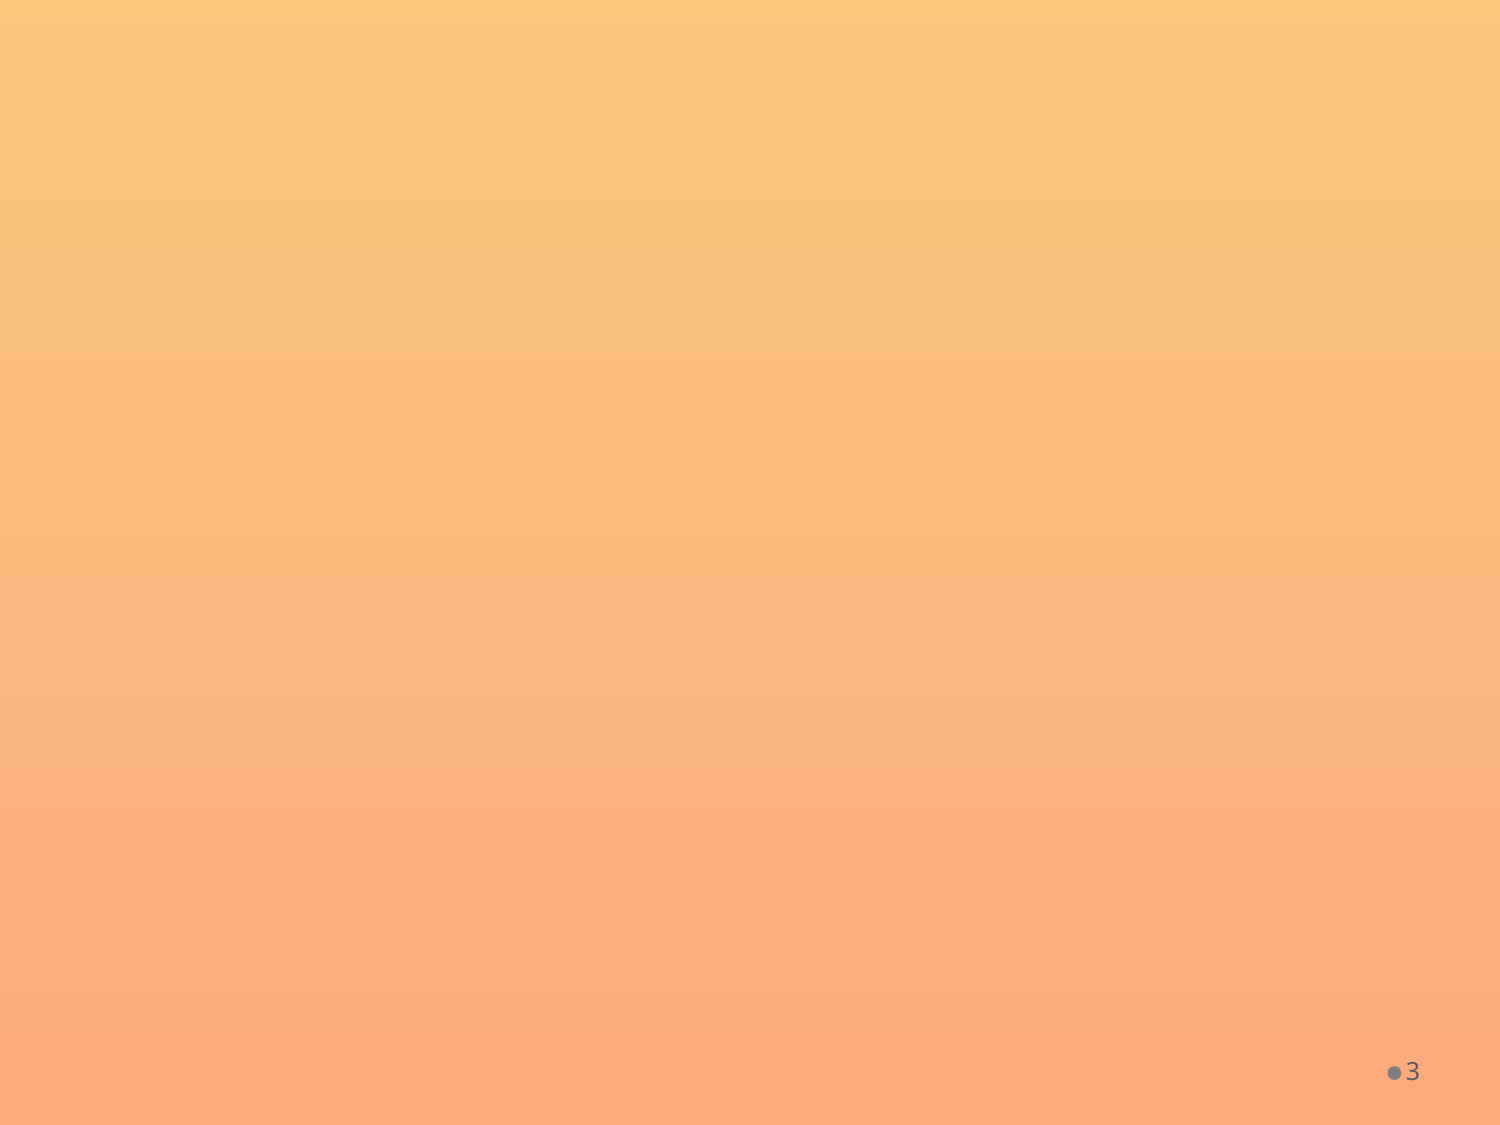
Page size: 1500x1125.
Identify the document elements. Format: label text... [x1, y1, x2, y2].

slide_number 3 [1401, 1042, 1494, 1103]
